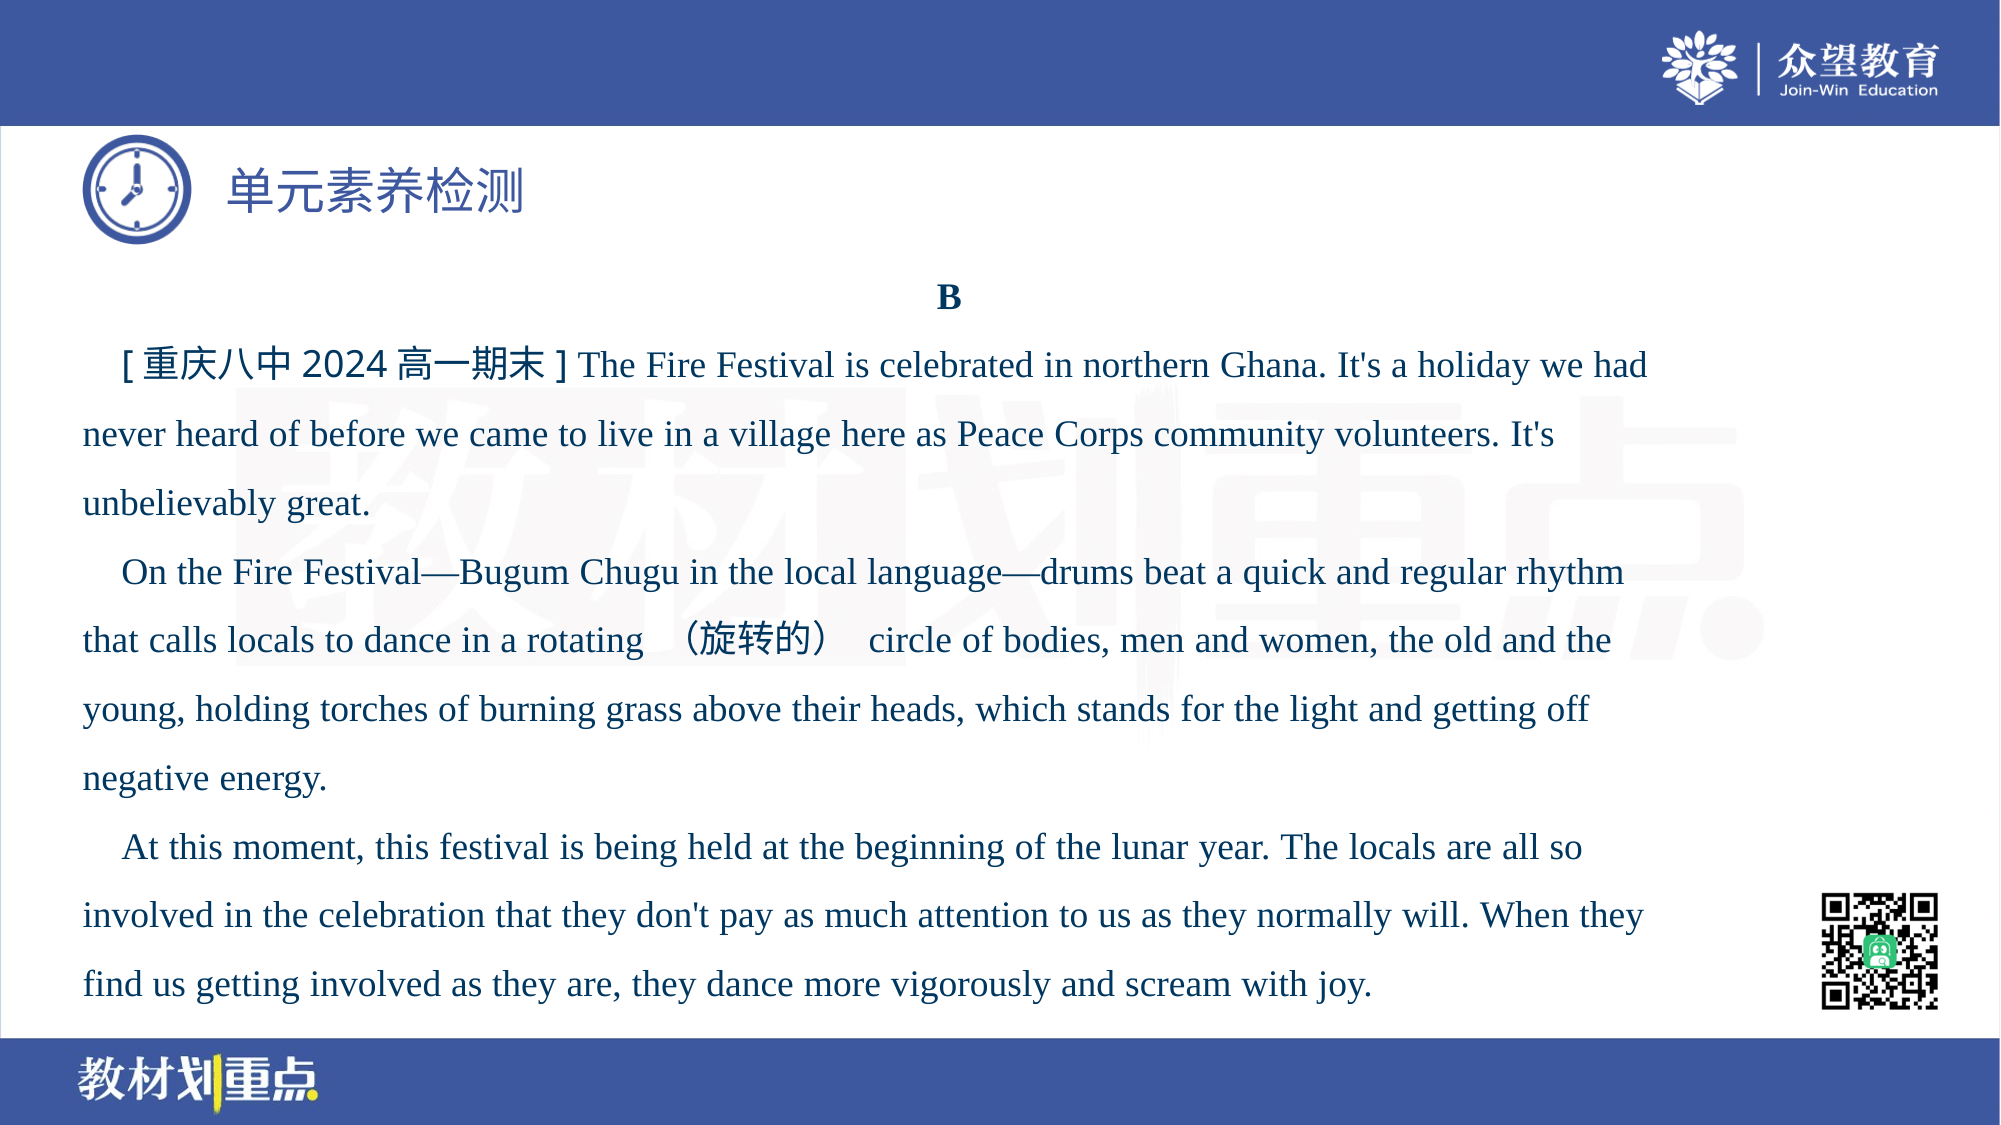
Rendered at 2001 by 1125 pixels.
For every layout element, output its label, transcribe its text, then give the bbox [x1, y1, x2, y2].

text_box B [重庆八中2024高一期末] The Fire Festival is celebrated in northern Ghana. It's a holiday we had never heard of before we came to live in a village here as Peace Corps community volunteers. It's unbelievably great. On the Fire Festival—Bugum Chugu in the local language—drums beat a quick and regular rhythm that calls locals to dance in a rotating （旋转的） circle of bodies, men and women, the old and the young, holding torches of burning grass above their heads, which stands for the light and getting off negative energy. At this moment, this festival is being held at the beginning of the lunar year. The locals are all so involved in the celebration that they don't pay as much attention to us as they normally will. When they find us getting involved as they are, they dance more vigorously and scream with joy. [82, 247, 1817, 1005]
picture [0, 0, 2000, 1125]
